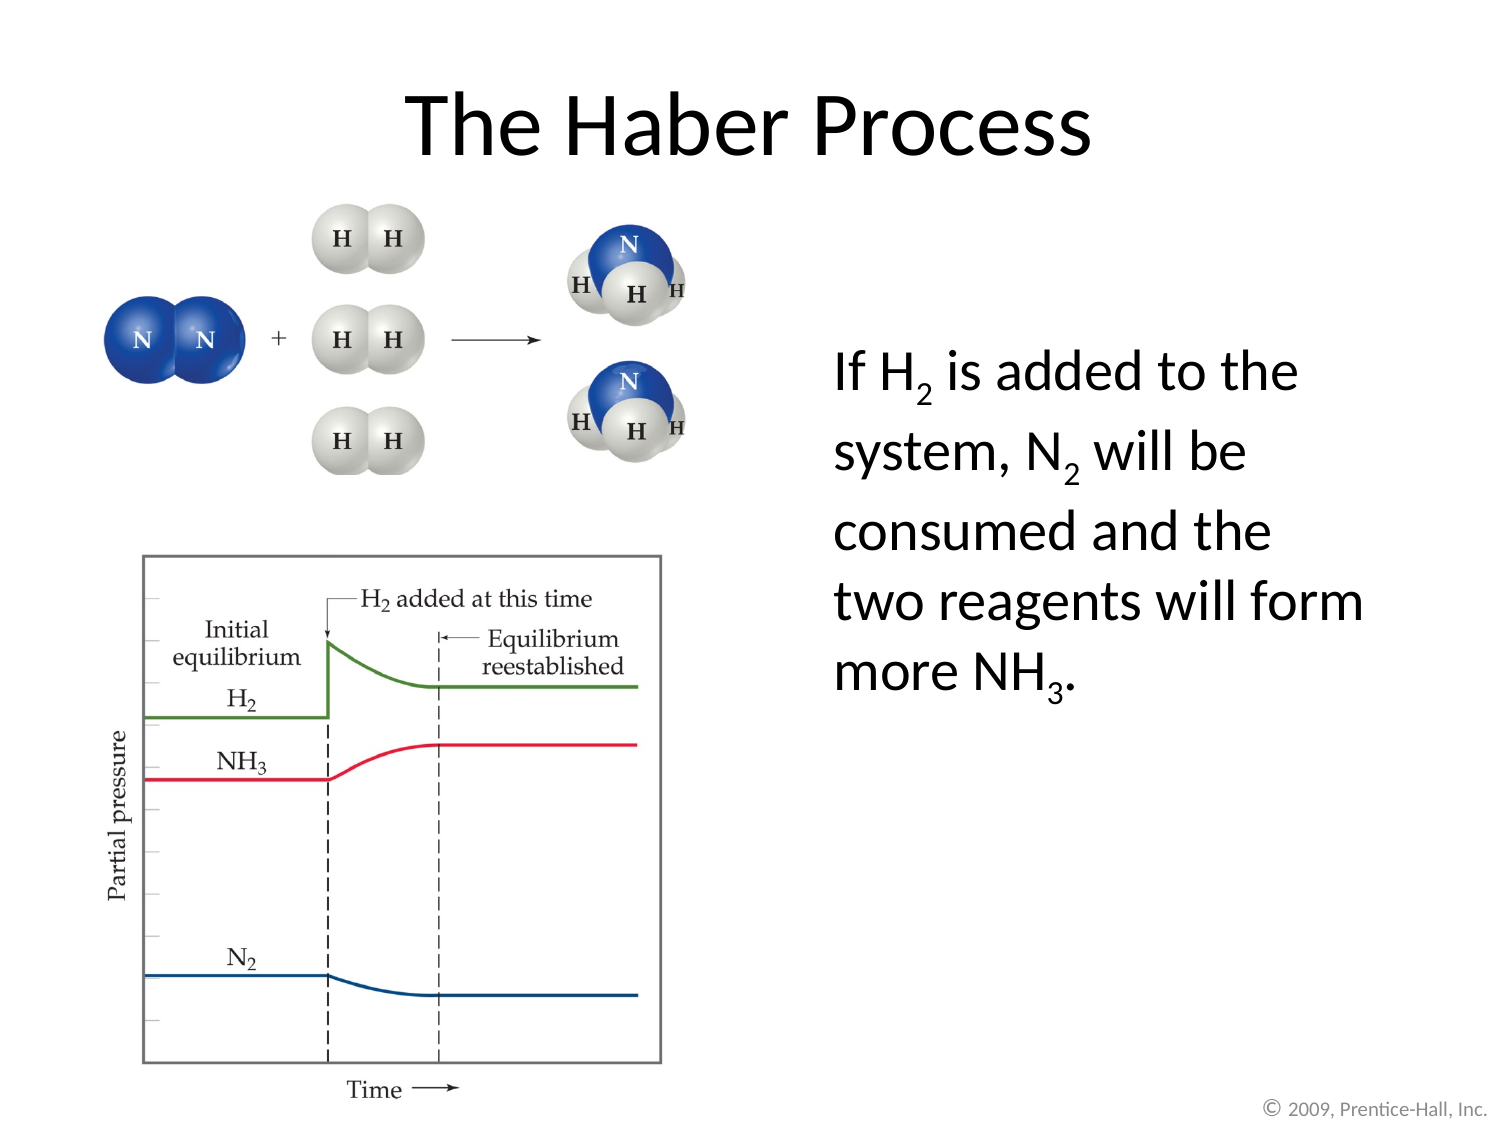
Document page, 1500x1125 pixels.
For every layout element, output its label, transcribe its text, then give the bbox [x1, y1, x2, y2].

footer © 2009, Prentice-Hall, Inc. [1237, 1087, 1500, 1125]
title The Haber Process [0, 24, 1500, 213]
list If H2 is added to the system, N2 will be consumed and the two reagents will form more NH3. [762, 324, 1388, 1000]
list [101, 549, 667, 1104]
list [99, 199, 701, 476]
